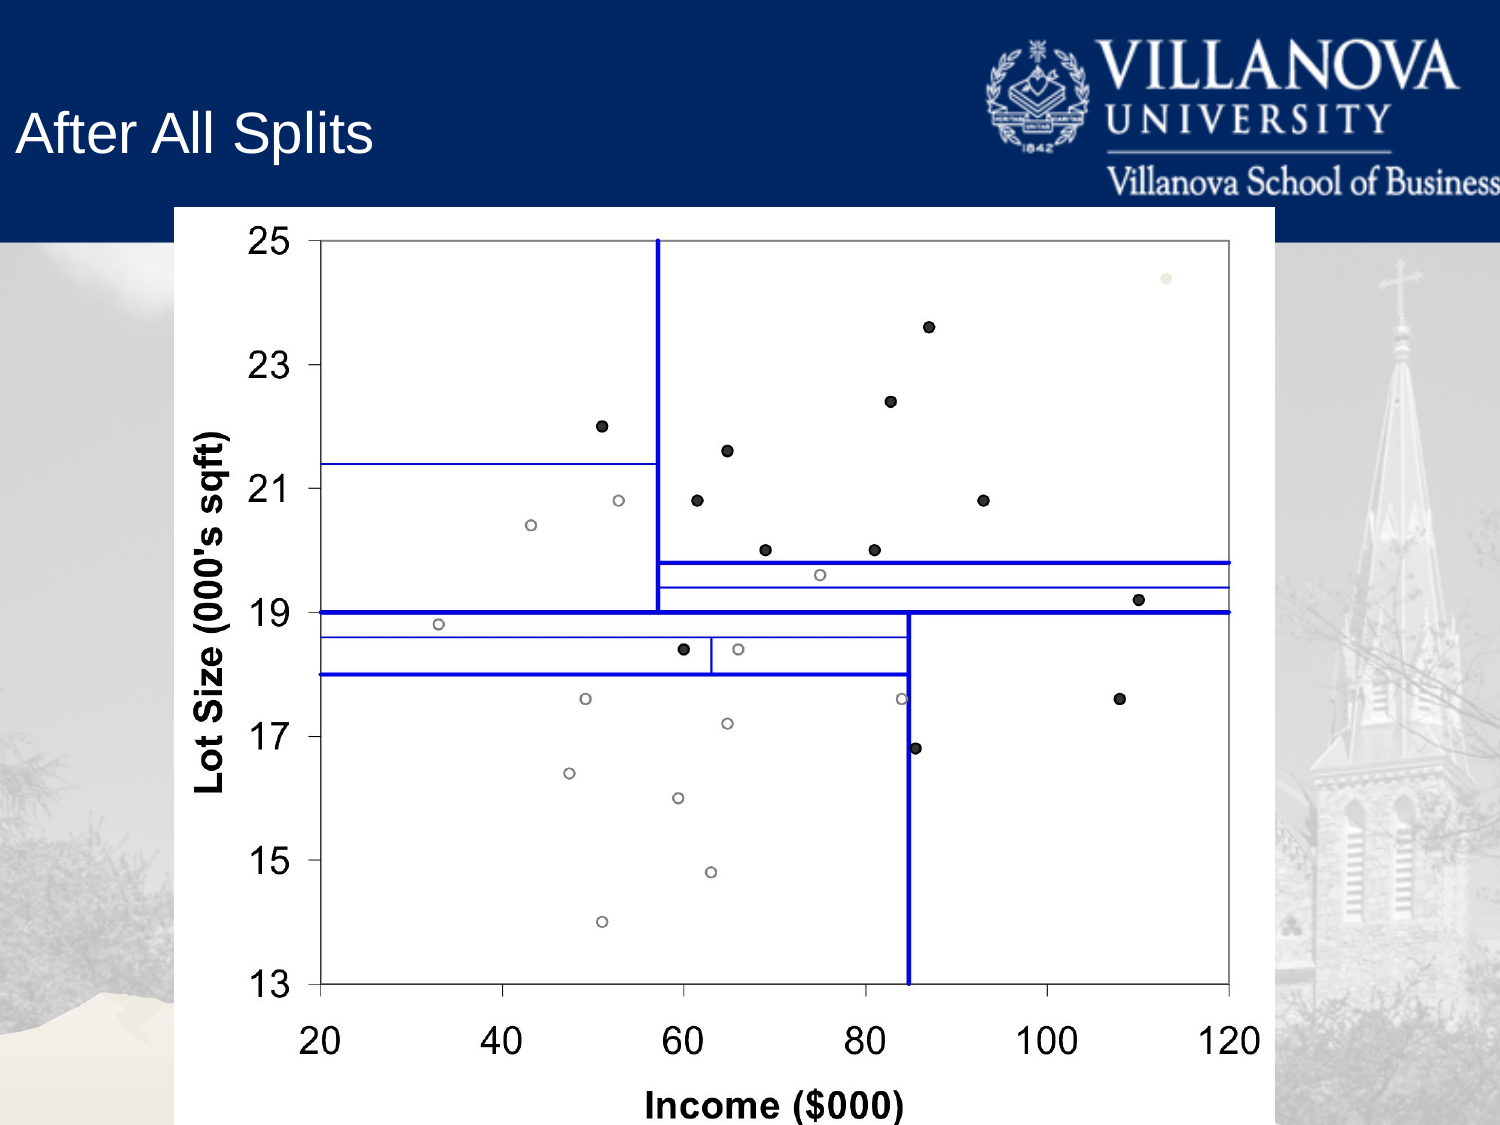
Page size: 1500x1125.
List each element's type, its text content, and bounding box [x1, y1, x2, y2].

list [174, 207, 1276, 1125]
title After All Splits [0, 37, 1350, 180]
picture [0, 0, 1500, 1125]
